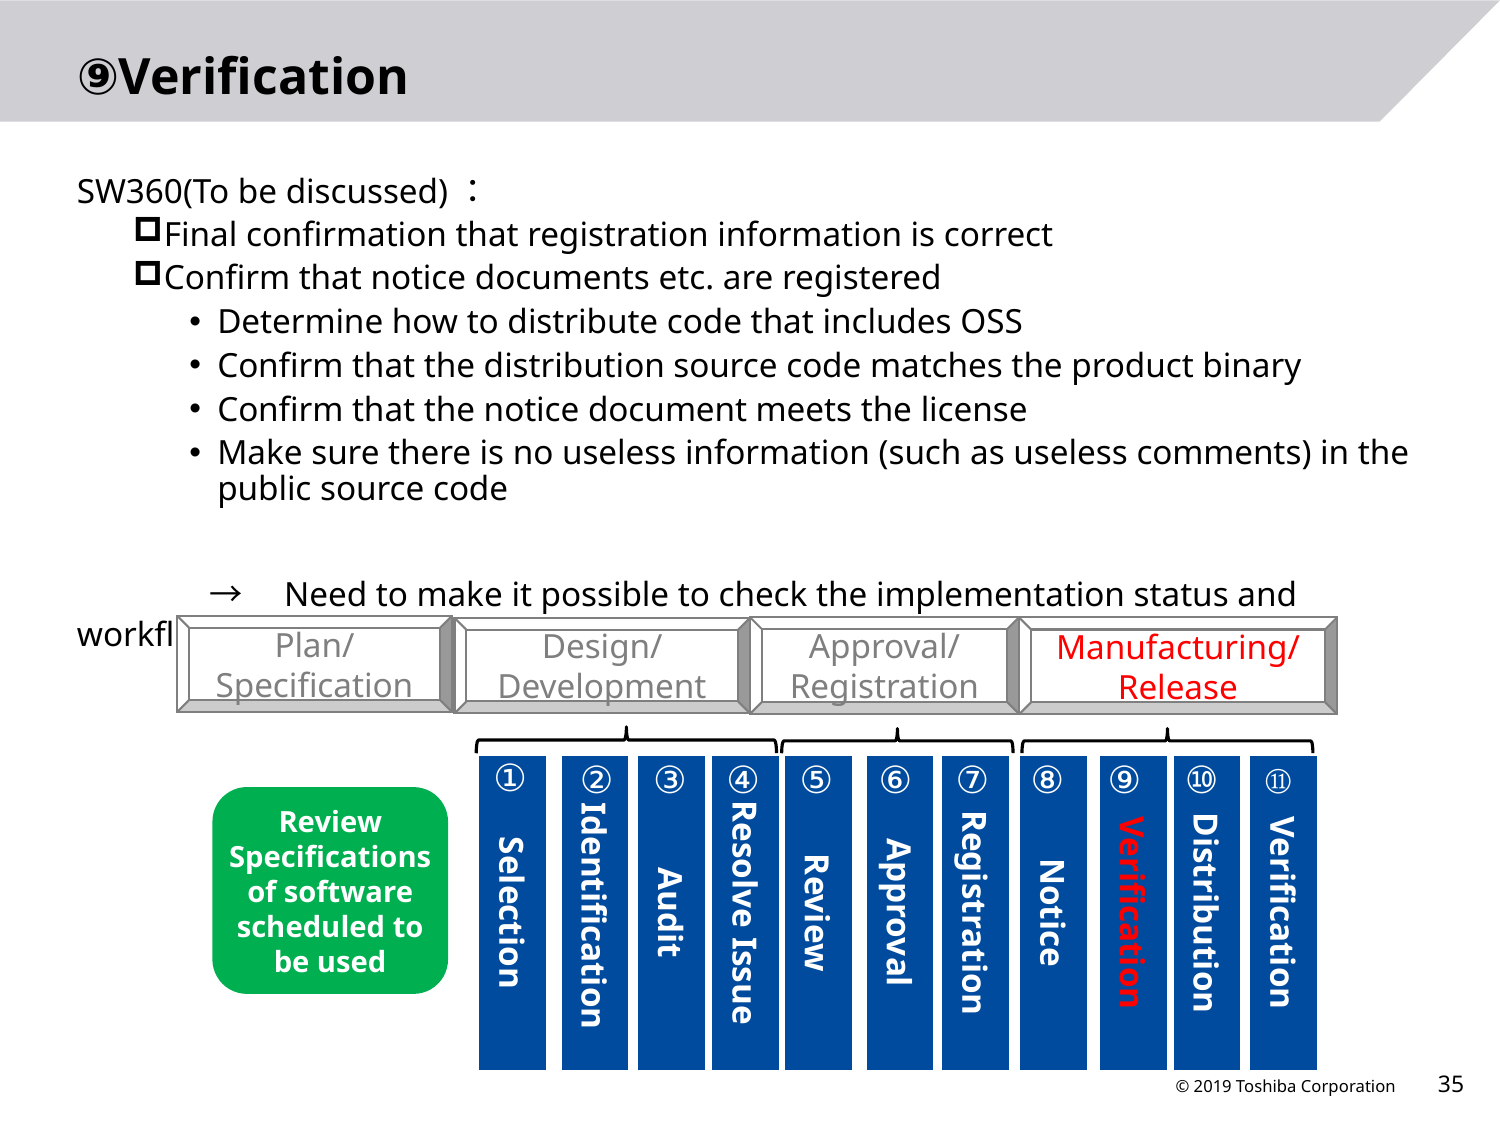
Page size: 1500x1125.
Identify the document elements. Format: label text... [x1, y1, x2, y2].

text_box Selection [478, 755, 547, 1071]
text_box ⑨ [1092, 748, 1157, 809]
text_box Manufacturing/Release [1019, 616, 1338, 716]
text_box ④ [1023, 618, 1334, 628]
text_box ② [565, 748, 629, 809]
text_box ③ [638, 748, 702, 809]
text_box [781, 728, 1014, 754]
text_box Distribution [1173, 755, 1241, 1071]
text_box [1022, 728, 1313, 754]
text_box Audit [637, 755, 706, 1071]
text_box Identification [561, 755, 629, 1071]
text_box Verification [1249, 755, 1318, 1071]
text_box Plan/ Specification [176, 614, 453, 713]
text_box Review [784, 755, 853, 1071]
text_box Review Specifications of software scheduled to be used [212, 787, 449, 994]
text_box ⑦ [940, 754, 1004, 809]
text_box ⑪ [1249, 748, 1308, 809]
text_box ① [478, 746, 542, 807]
text_box Design/ Development [453, 617, 749, 715]
list SW360(To be discussed)： Final confirmation that registration information is correct Confirm that notice documents etc. are registered Determine how to distribute code that includes OSS Confirm that the distribution source code matches the product binary Confirm that the notice document meets the license Make sure there is no useless information (such as useless comments) in the public source code → Need to make it possible to check the implementation status and workflow [76, 162, 1450, 243]
text_box Registration [941, 755, 1010, 1071]
title ⑨Verification [0, 0, 1500, 123]
text_box ⑦ [754, 618, 1015, 628]
text_box ⑩ [1170, 748, 1234, 809]
text_box Notice [1019, 755, 1088, 1071]
text_box Approval/ Registration [749, 616, 1020, 715]
text_box [476, 726, 777, 754]
text_box ⑥ [863, 754, 927, 809]
text_box Verification [1099, 755, 1168, 1071]
text_box ⑤ [784, 754, 849, 809]
text_box ⑤ [181, 617, 448, 627]
text_box ⑥ [459, 619, 746, 629]
text_box ⑧ [1015, 748, 1080, 809]
text_box Approval [866, 755, 934, 1071]
text_box ④ [711, 748, 775, 809]
text_box Resolve Issue [711, 755, 780, 1071]
